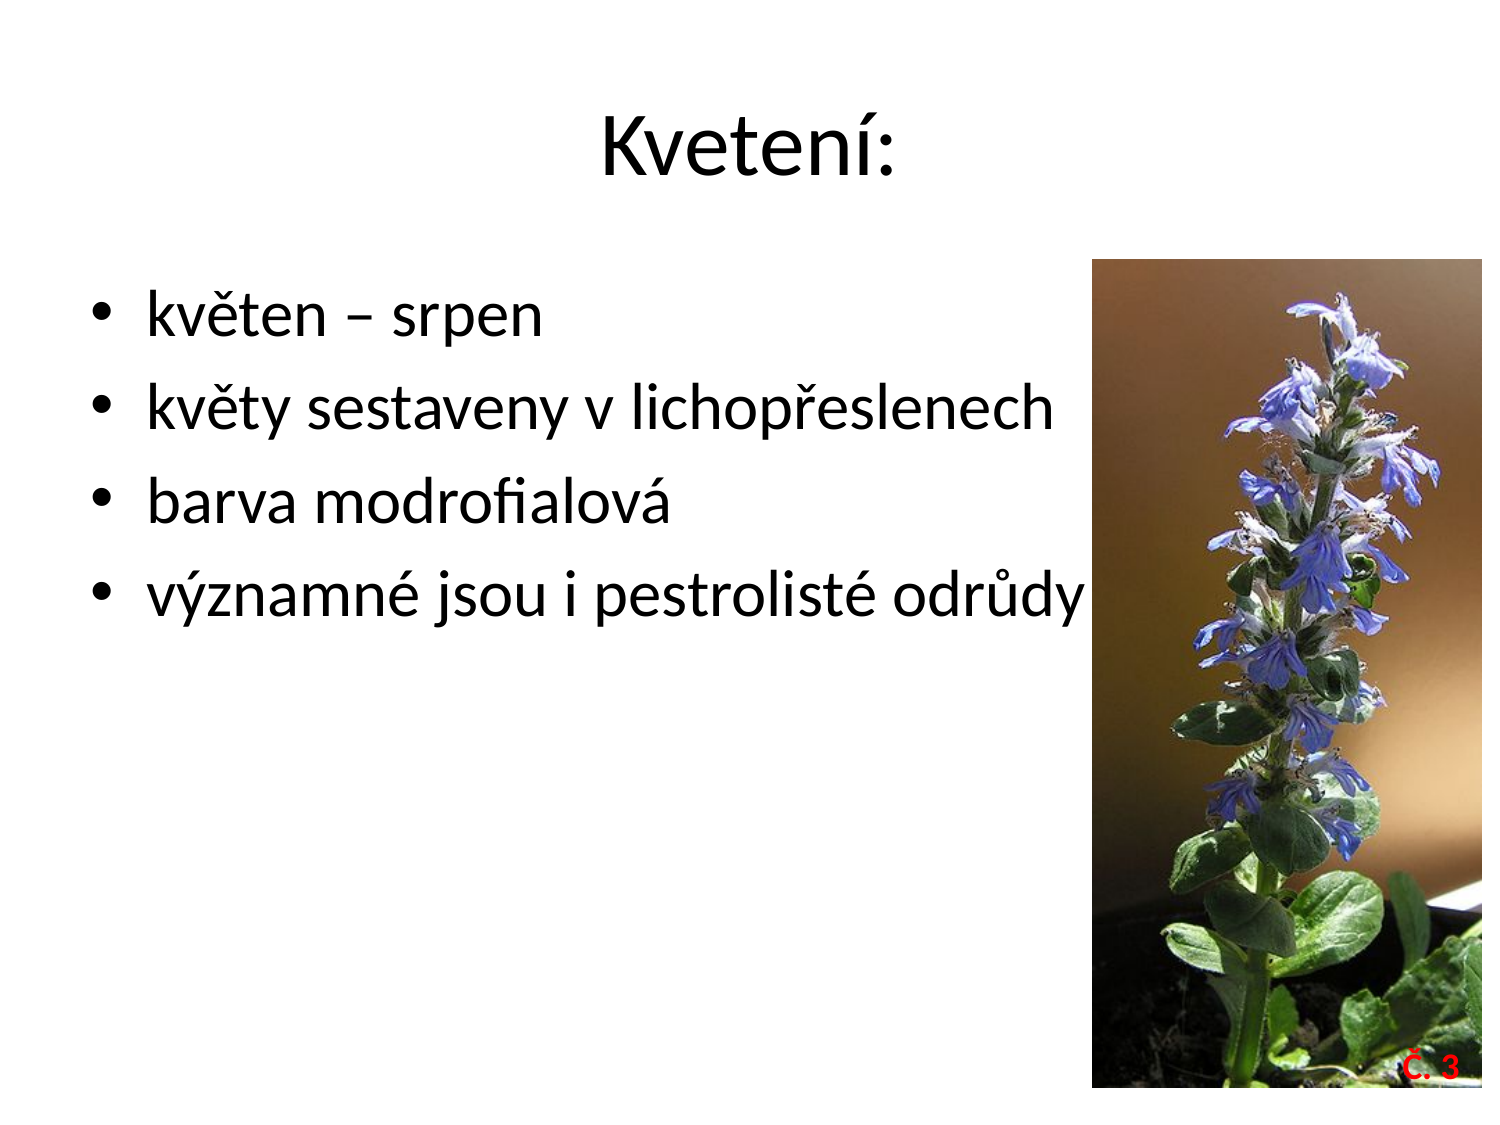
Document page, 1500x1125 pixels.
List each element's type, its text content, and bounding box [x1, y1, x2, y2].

list květen – srpen květy sestaveny v lichopřeslenech barva modrofialová významné jsou i pestrolisté odrůdy [75, 262, 1088, 1005]
title Kvetení: [75, 45, 1425, 233]
picture [1092, 258, 1482, 1088]
